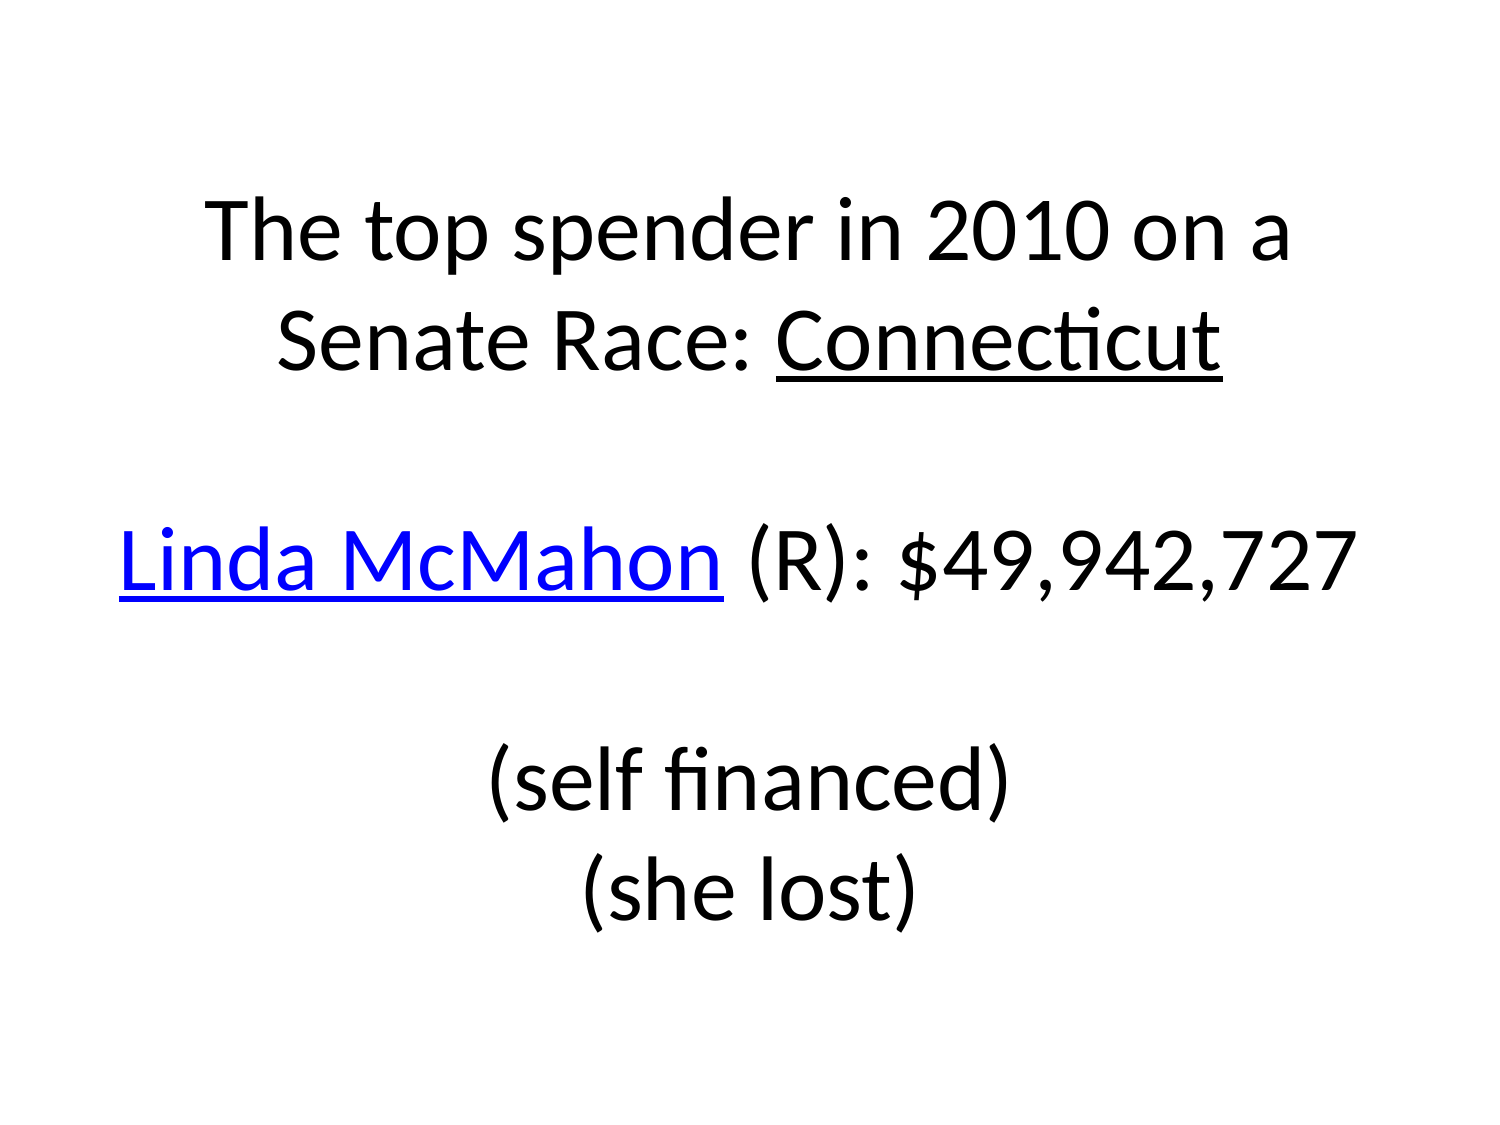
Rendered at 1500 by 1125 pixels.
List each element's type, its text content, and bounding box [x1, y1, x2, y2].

title The top spender in 2010 on a Senate Race: Connecticut Linda McMahon (R): $49,942,727 (self financed) (she lost) [74, 44, 1426, 1063]
